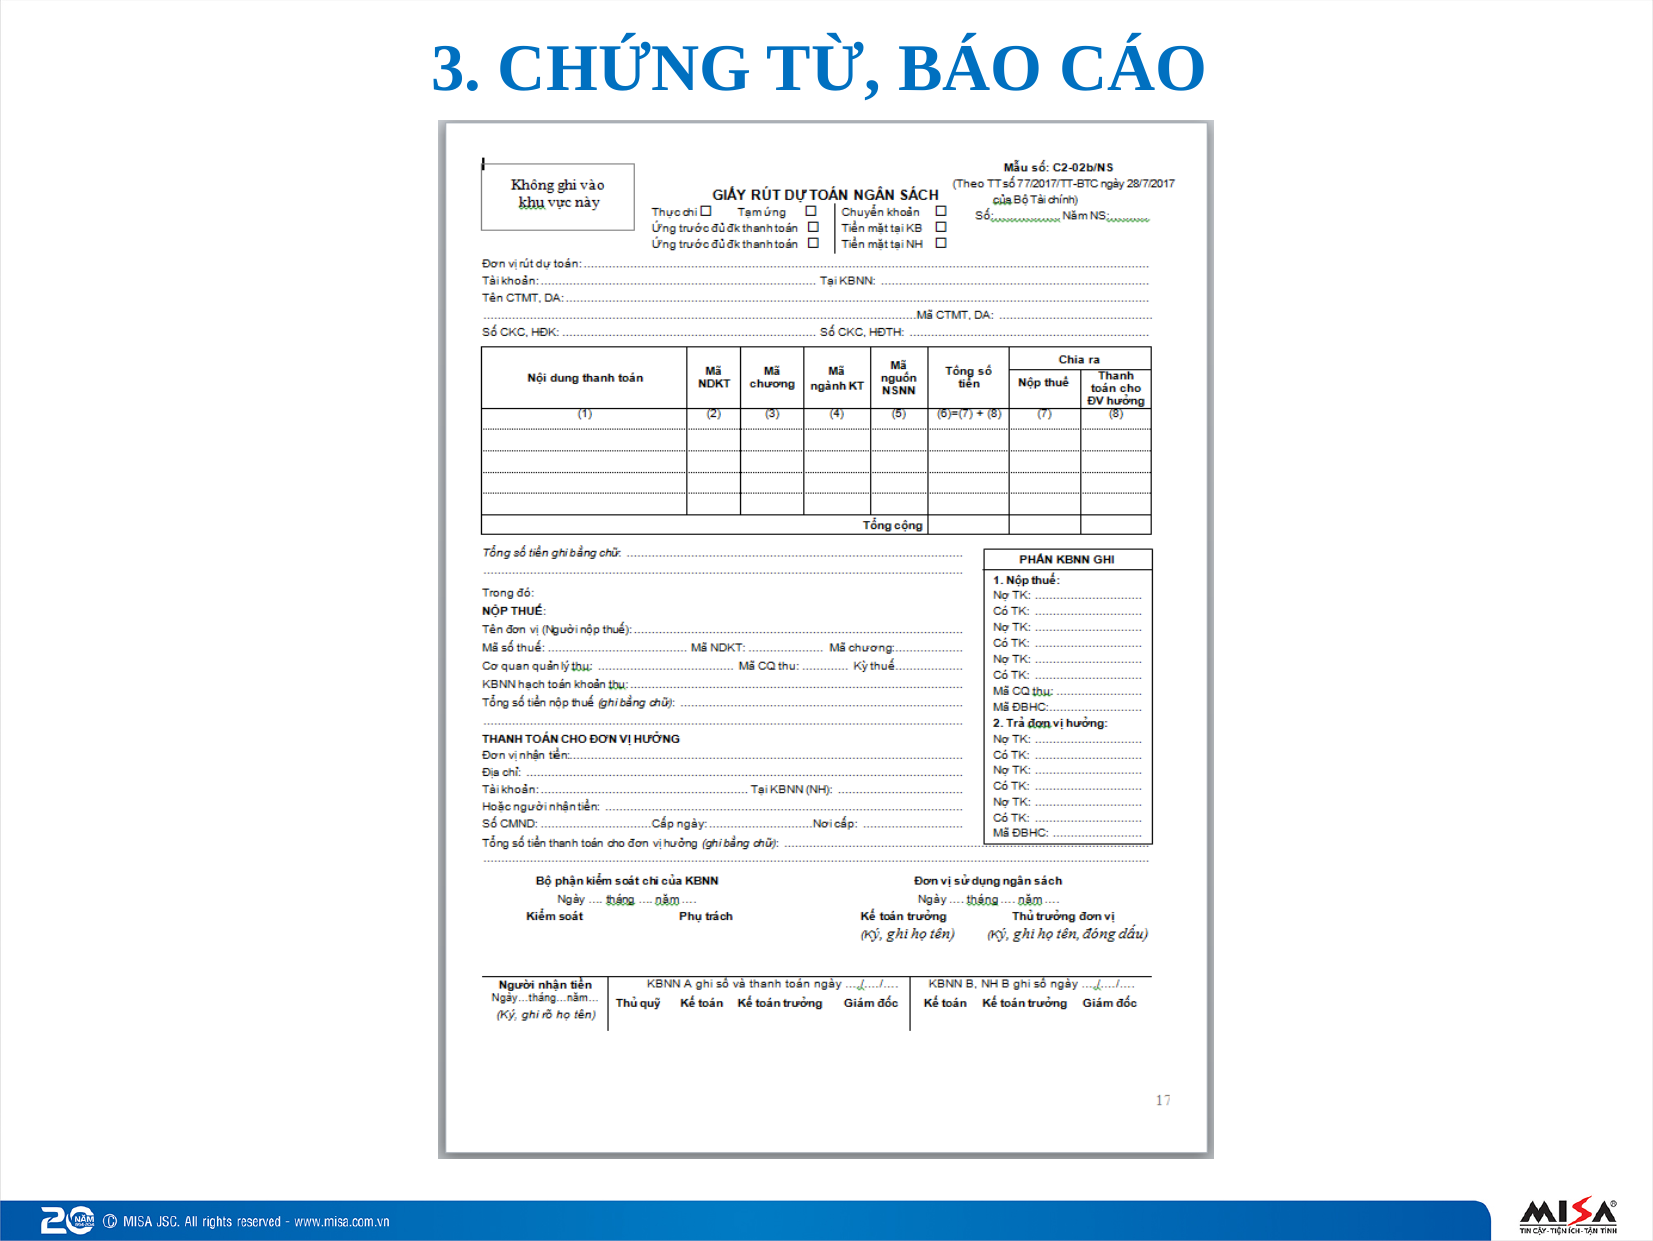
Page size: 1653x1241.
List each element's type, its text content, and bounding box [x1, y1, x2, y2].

title 3. CHỨNG TỪ, BÁO CÁO [76, 20, 1564, 117]
picture [0, 0, 1653, 1241]
